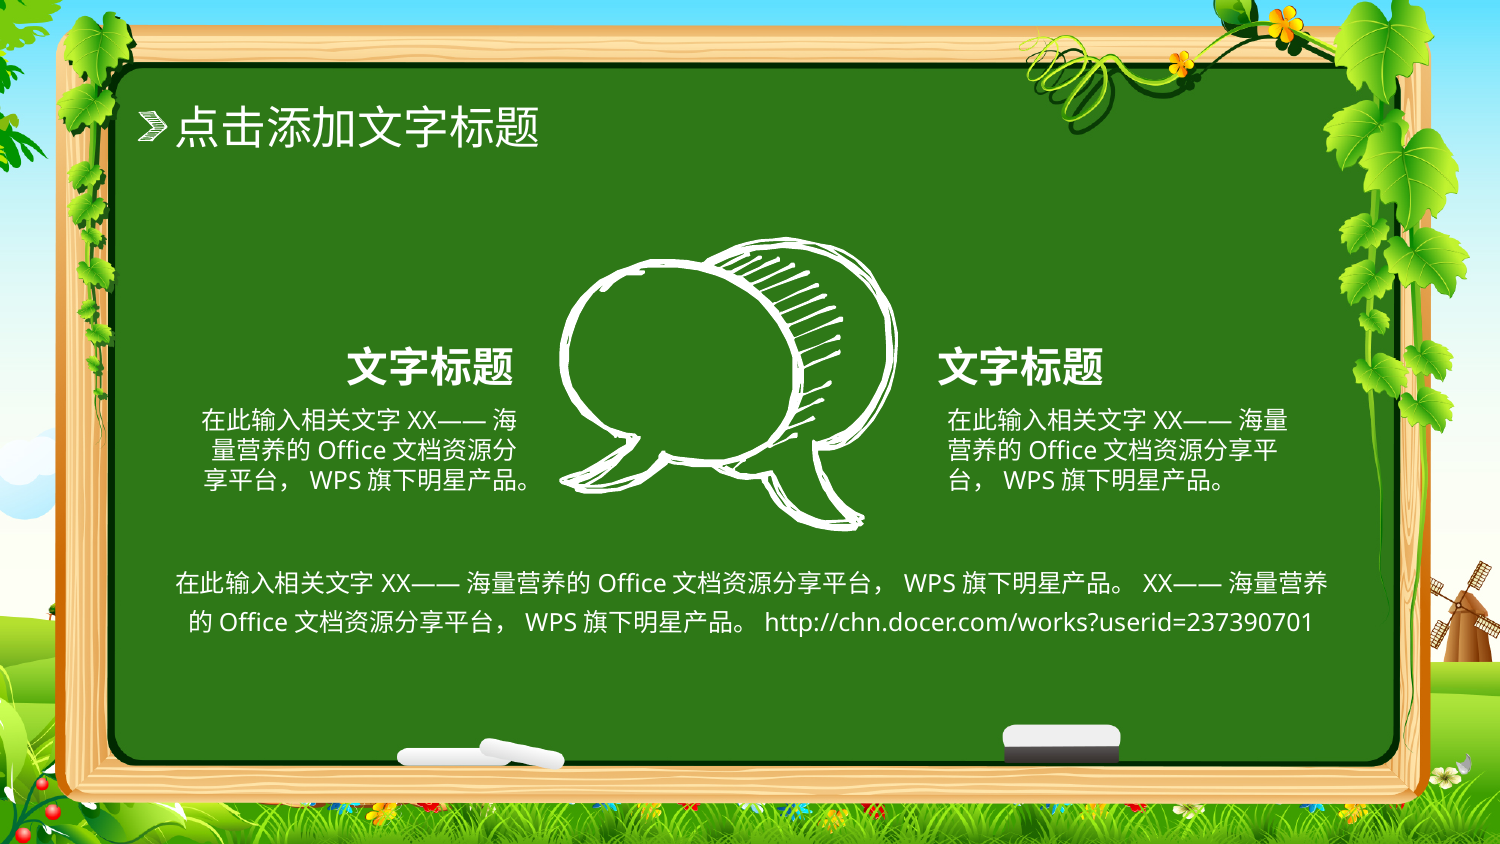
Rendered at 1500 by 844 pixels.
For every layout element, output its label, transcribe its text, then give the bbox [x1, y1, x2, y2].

text_box 文字标题 [937, 340, 1105, 391]
text_box [137, 110, 168, 142]
text_box 在此输入相关文字XX——海量营养的Office文档资源分享平台，WPS旗下明星产品。XX——海量营养的Office文档资源分享平台，WPS旗下明星产品。http://chn.docer.com/works?userid=237390701 [160, 552, 1344, 642]
text_box 在此输入相关文字XX——海量营养的Office文档资源分享平台，WPS旗下明星产品。 [936, 399, 1305, 501]
text_box 文字标题 [346, 340, 514, 391]
text_box 在此输入相关文字XX——海量营养的Office文档资源分享平台，WPS旗下明星产品。 [179, 399, 529, 501]
text_box [559, 236, 898, 532]
picture [0, 0, 1500, 844]
text_box 点击添加文字标题 [174, 98, 542, 154]
